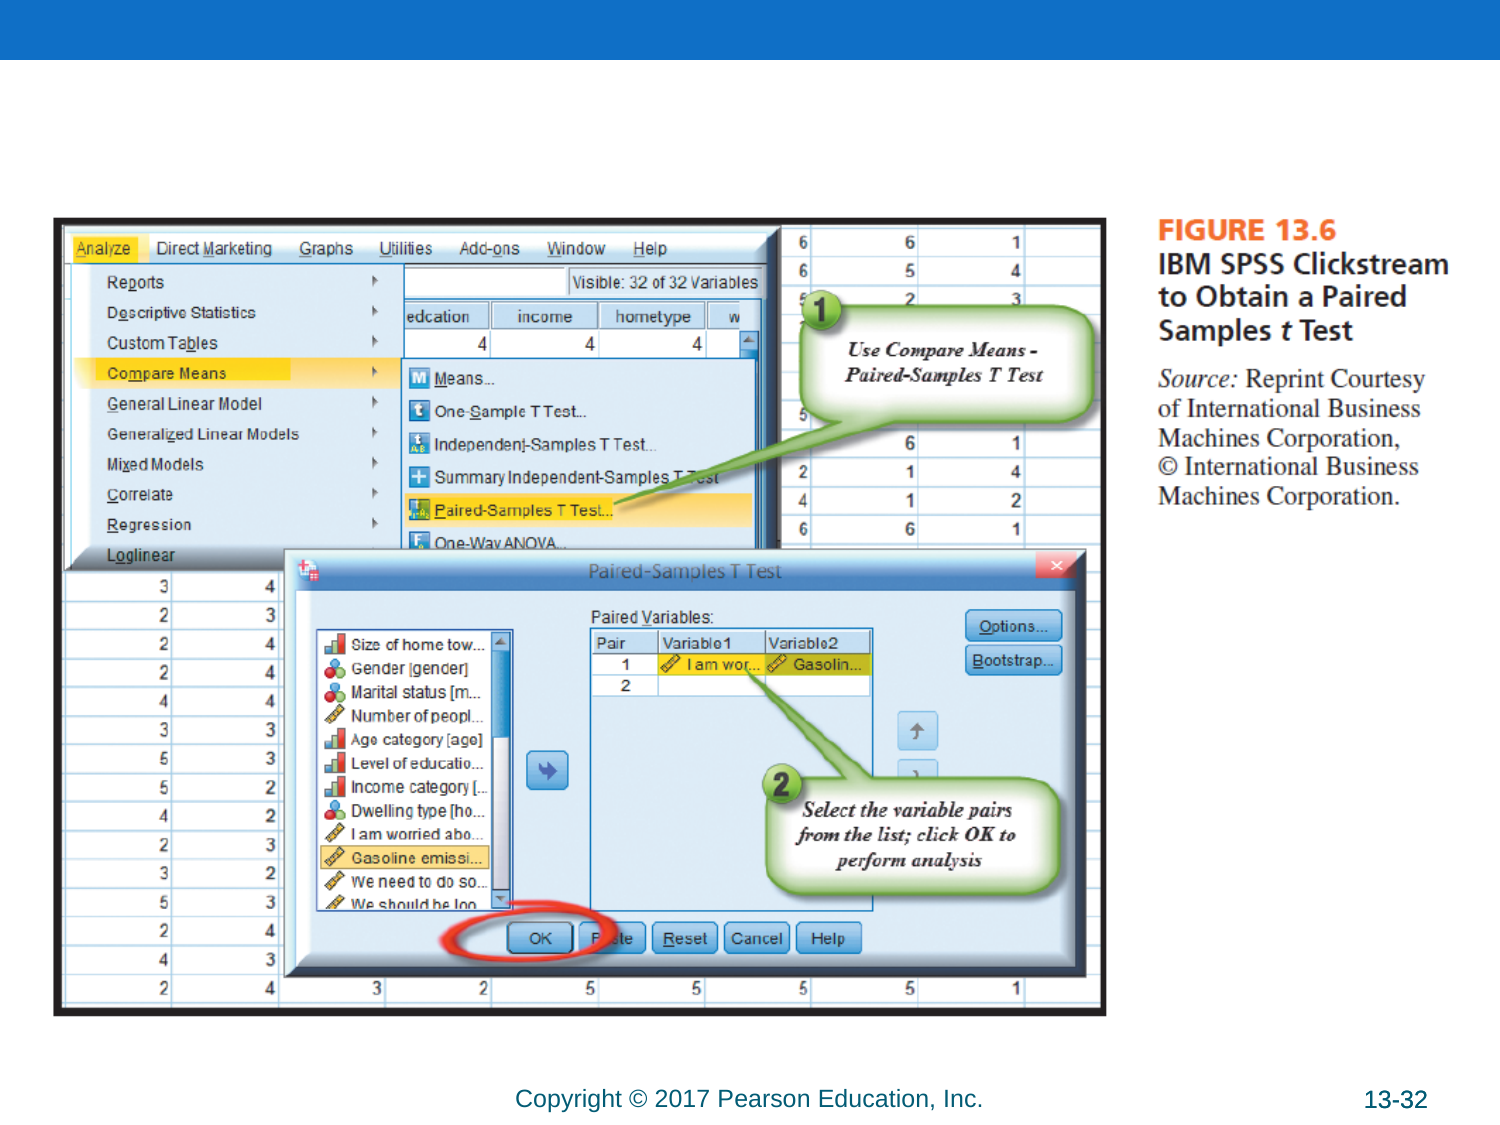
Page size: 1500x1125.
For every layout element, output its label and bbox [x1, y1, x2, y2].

picture [641, 1100, 647, 1107]
picture [24, 201, 1473, 1063]
